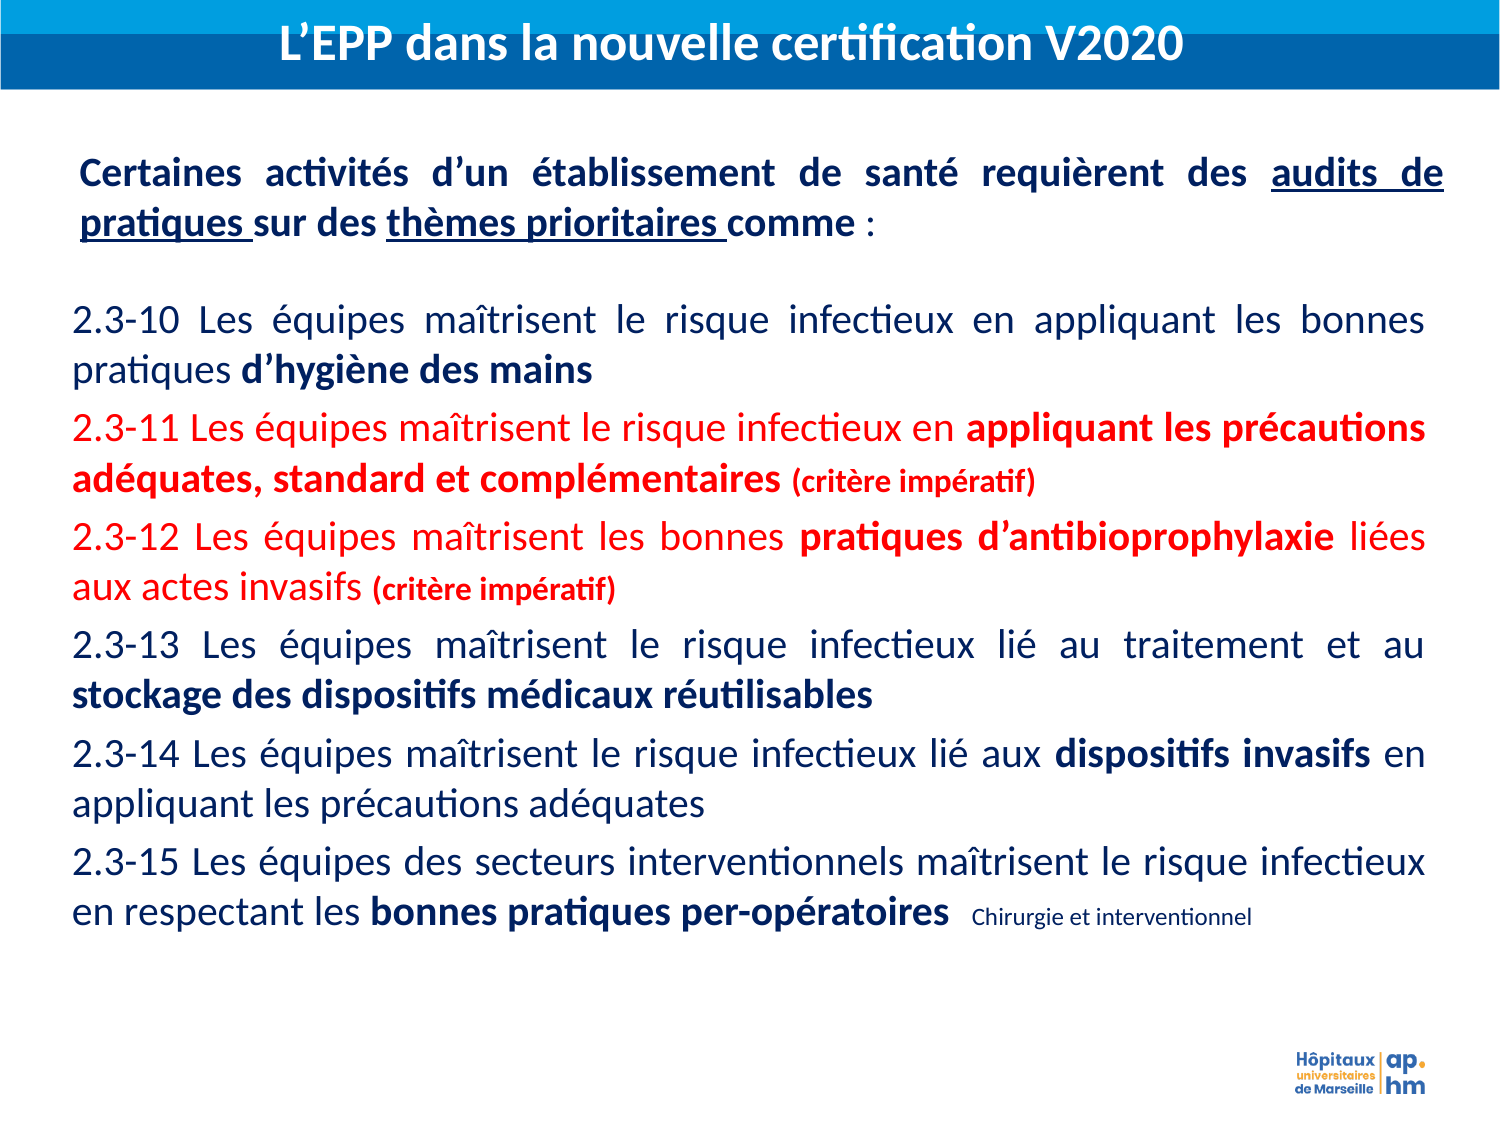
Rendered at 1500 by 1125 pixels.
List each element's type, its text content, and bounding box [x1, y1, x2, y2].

text_box 2.3-10 Les équipes maîtrisent le risque infectieux en appliquant les bonnes pratiques d’hygiène des mains 2.3-11 Les équipes maîtrisent le risque infectieux en appliquant les précautions adéquates, standard et complémentaires (critère impératif) 2.3-12 Les équipes maîtrisent les bonnes pratiques d’antibioprophylaxie liées aux actes invasifs (critère impératif) 2.3-13 Les équipes maîtrisent le risque infectieux lié au traitement et au stockage des dispositifs médicaux réutilisables 2.3-14 Les équipes maîtrisent le risque infectieux lié aux dispositifs invasifs en appliquant les précautions adéquates 2.3-15 Les équipes des secteurs interventionnels maîtrisent le risque infectieux en respectant les bonnes pratiques per-opératoires Chirurgie et interventionnel [0, 284, 1441, 982]
picture [1295, 1052, 1425, 1094]
title L’EPP dans la nouvelle certification V2020 [100, 0, 1376, 79]
text_box Certaines activités d’un établissement de santé requièrent des audits de pratiques sur des thèmes prioritaires comme : [64, 137, 1459, 978]
picture [0, 35, 1500, 101]
